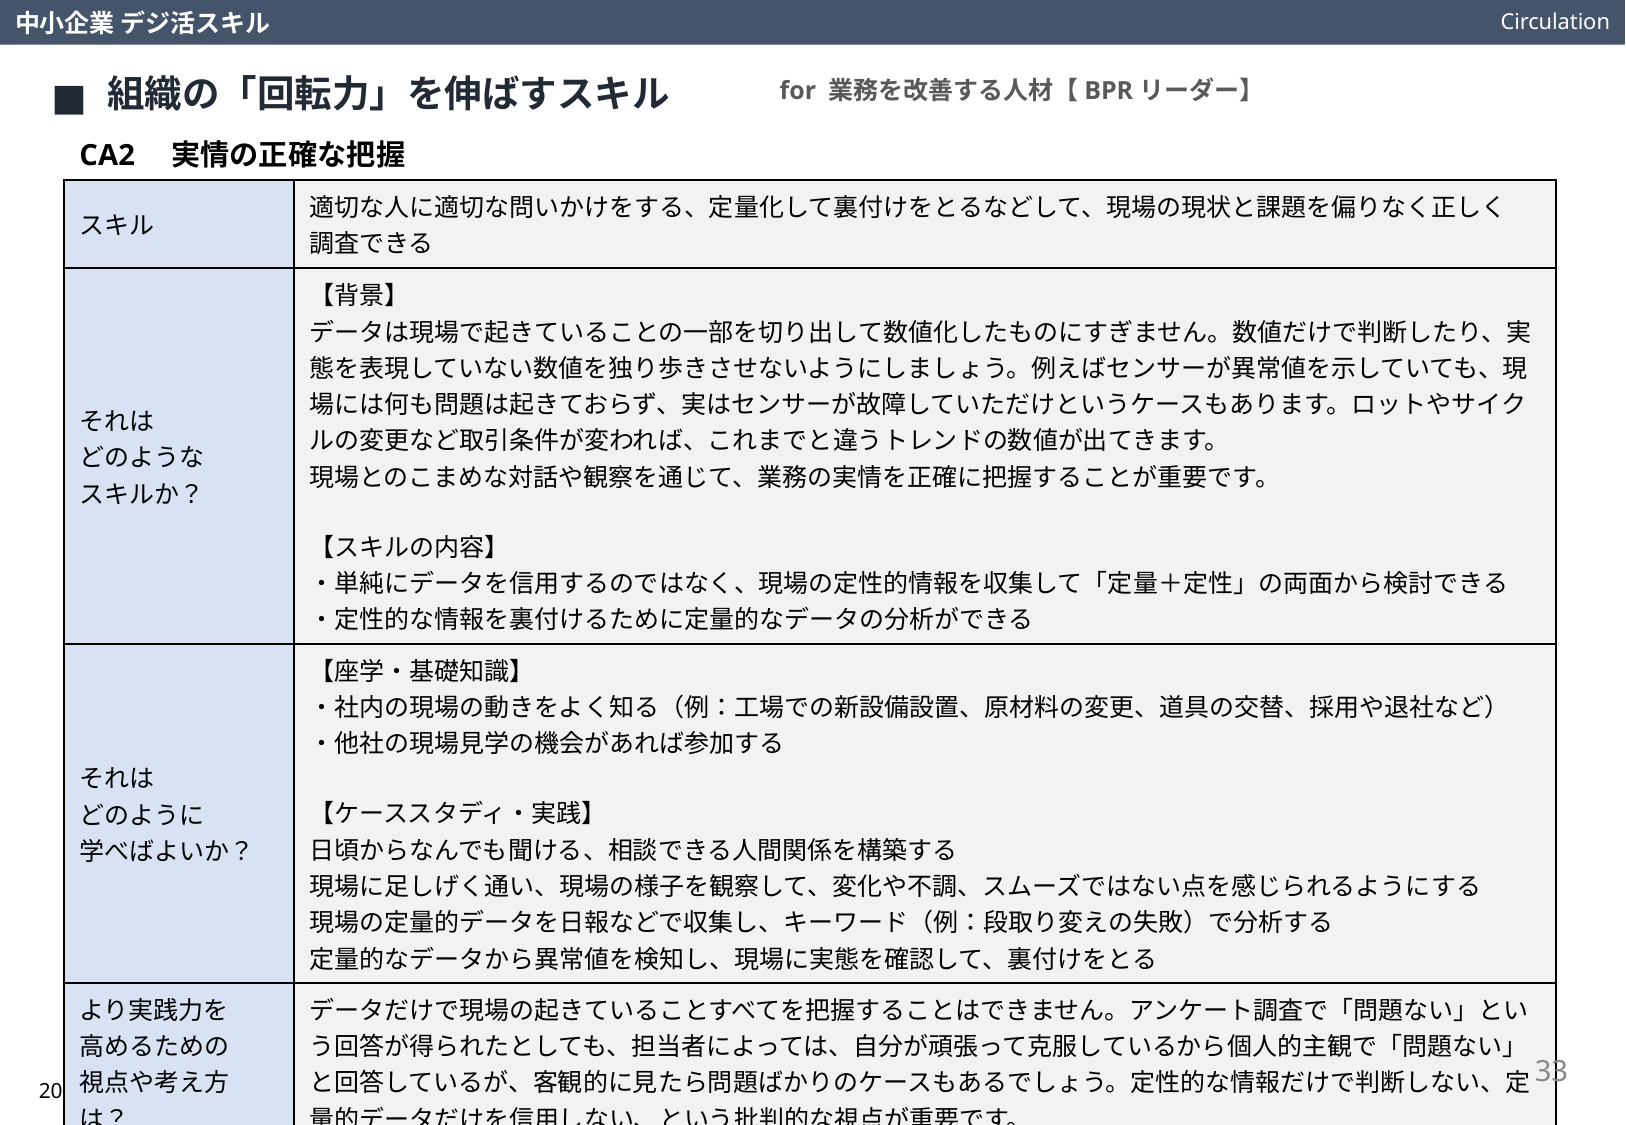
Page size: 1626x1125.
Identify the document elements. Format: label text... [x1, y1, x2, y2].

text_box 中小企業 デジ活スキル [0, 0, 1625, 45]
text_box Circulation [1438, 0, 1625, 42]
table_cell それは どのような スキルか？ [65, 269, 293, 643]
text_box for 業務を改善する人材【BPRリーダー】 [764, 67, 1399, 113]
text_box 組織の「回転力」を伸ばすスキル [36, 62, 1185, 123]
slide_number 33 [1217, 1042, 1584, 1103]
table_cell より実践力を 高めるための 視点や考え方は？ [65, 984, 293, 1125]
table_cell 【座学・基礎知識】 ・社内の現場の動きをよく知る（例：工場での新設備設置、原材料の変更、道具の交替、採用や退社など） ・他社の現場見学の機会があれば参加する 【ケーススタディ・実践】 日頃からなんでも聞ける、相談できる人間関係を構築する 現場に足しげく通い、現場の様子を観察して、変化や不調、スムーズではない点を感じられるようにする 現場の定量的データを日報などで収集し、キーワード（例：段取り変えの失敗）で分析する 定量的なデータから異常値を検知し、現場に実態を確認して、裏付けをとる [295, 645, 1555, 982]
table_cell データだけで現場の起きていることすべてを把握することはできません。アンケート調査で「問題ない」という回答が得られたとしても、担当者によっては、自分が頑張って克服しているから個人的主観で「問題ない」と回答しているが、客観的に見たら問題ばかりのケースもあるでしょう。定性的な情報だけで判断しない、定量的データだけを信用しない、という批判的な視点が重要です。 [295, 984, 1555, 1125]
text_box CA2 実情の正確な把握 [64, 128, 1561, 179]
table_cell 【背景】 データは現場で起きていることの一部を切り出して数値化したものにすぎません。数値だけで判断したり、実態を表現していない数値を独り歩きさせないようにしましょう。例えばセンサーが異常値を示していても、現場には何も問題は起きておらず、実はセンサーが故障していただけというケースもあります。ロットやサイクルの変更など取引条件が変われば、これまでと違うトレンドの数値が出てきます。 現場とのこまめな対話や観察を通じて、業務の実情を正確に把握することが重要です。 【スキルの内容】 ・単純にデータを信用するのではなく、現場の定性的情報を収集して「定量＋定性」の両面から検討できる ・定性的な情報を裏付けるために定量的なデータの分析ができる [295, 269, 1555, 643]
table_header スキル [65, 181, 293, 267]
table_cell それは どのように 学べばよいか？ [65, 645, 293, 982]
table_header 適切な人に適切な問いかけをする、定量化して裏付けをとるなどして、現場の現状と課題を偏りなく正しく 調査できる [295, 181, 1555, 267]
